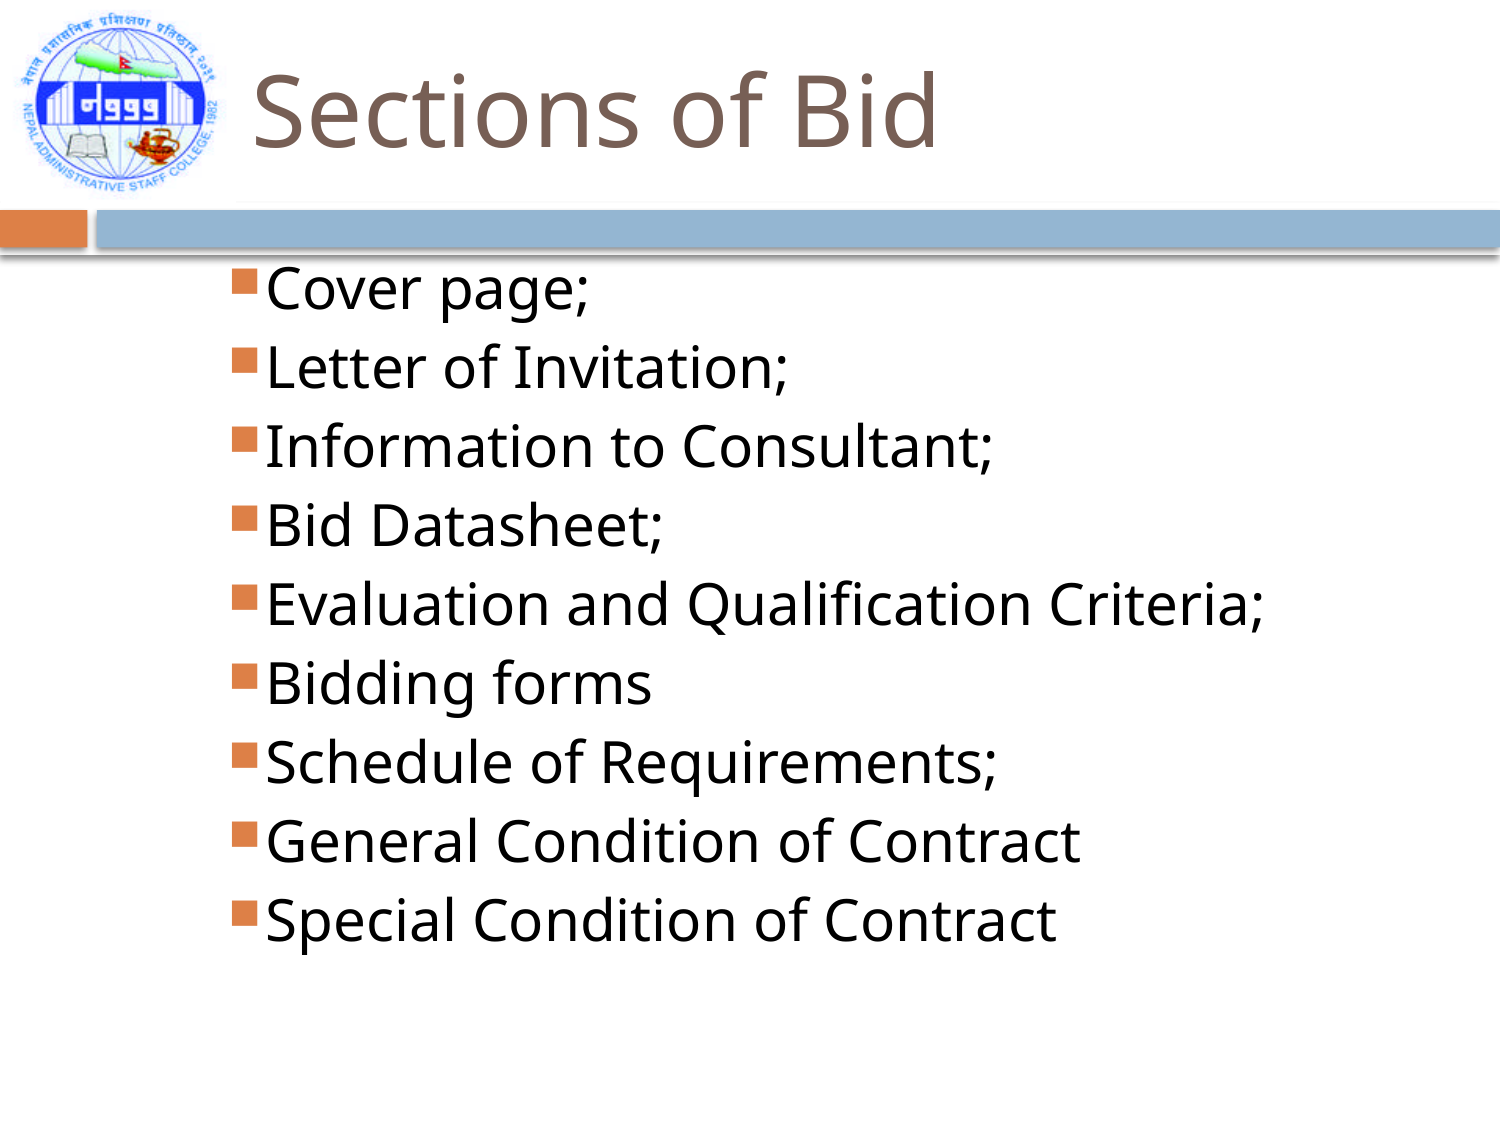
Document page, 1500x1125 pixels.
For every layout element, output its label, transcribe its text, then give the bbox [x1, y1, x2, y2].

text_box Cover page; Letter of Invitation; Information to Consultant; Bid Datasheet; Evaluation and Qualification Criteria; Bidding forms Schedule of Requirements; General Condition of Contract Special Condition of Contract [101, 186, 1427, 1125]
title Sections of Bid [237, 60, 1500, 155]
picture [1, 0, 236, 208]
